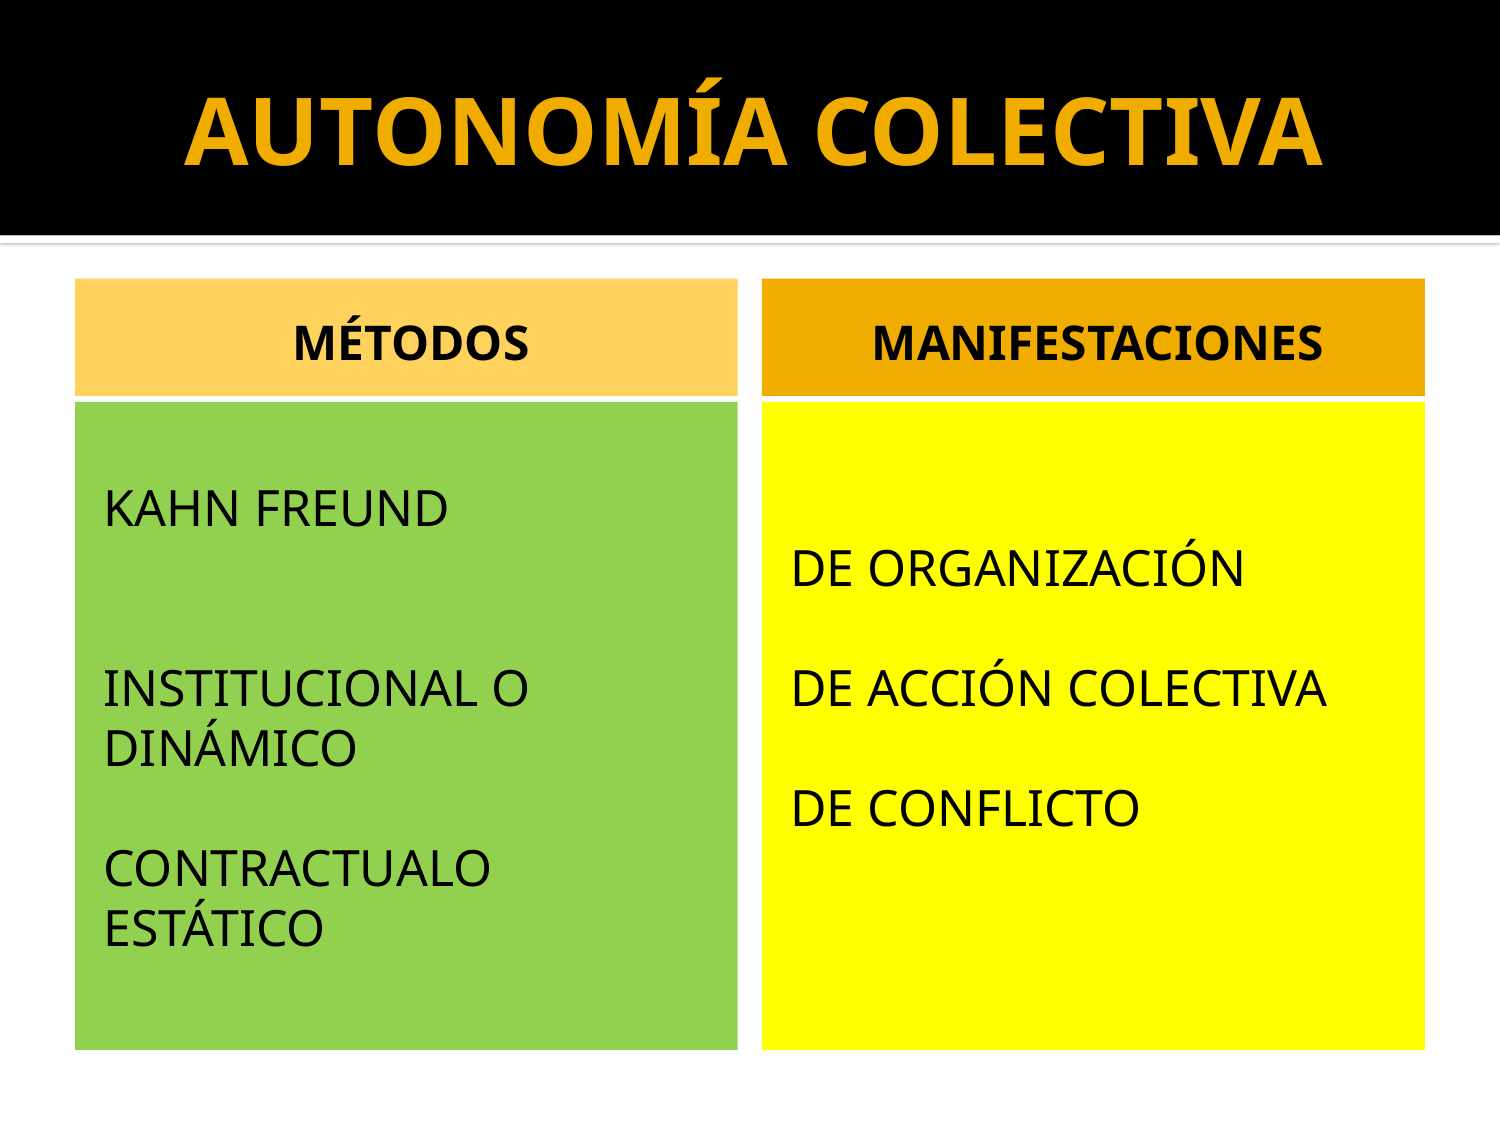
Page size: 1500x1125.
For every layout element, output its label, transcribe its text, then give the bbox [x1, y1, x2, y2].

list DE ORGANIZACIÓN DE ACCIÓN COLECTIVA DE CONFLICTO [761, 401, 1425, 1050]
list KAHN FREUND INSTITUCIONAL O DINÁMICO CONTRACTUALO ESTÁTICO [75, 401, 738, 1050]
list MANIFESTACIONES [761, 278, 1425, 396]
list MÉTODOS [75, 278, 738, 396]
title AUTONOMÍA COLECTIVA [75, 24, 1425, 231]
